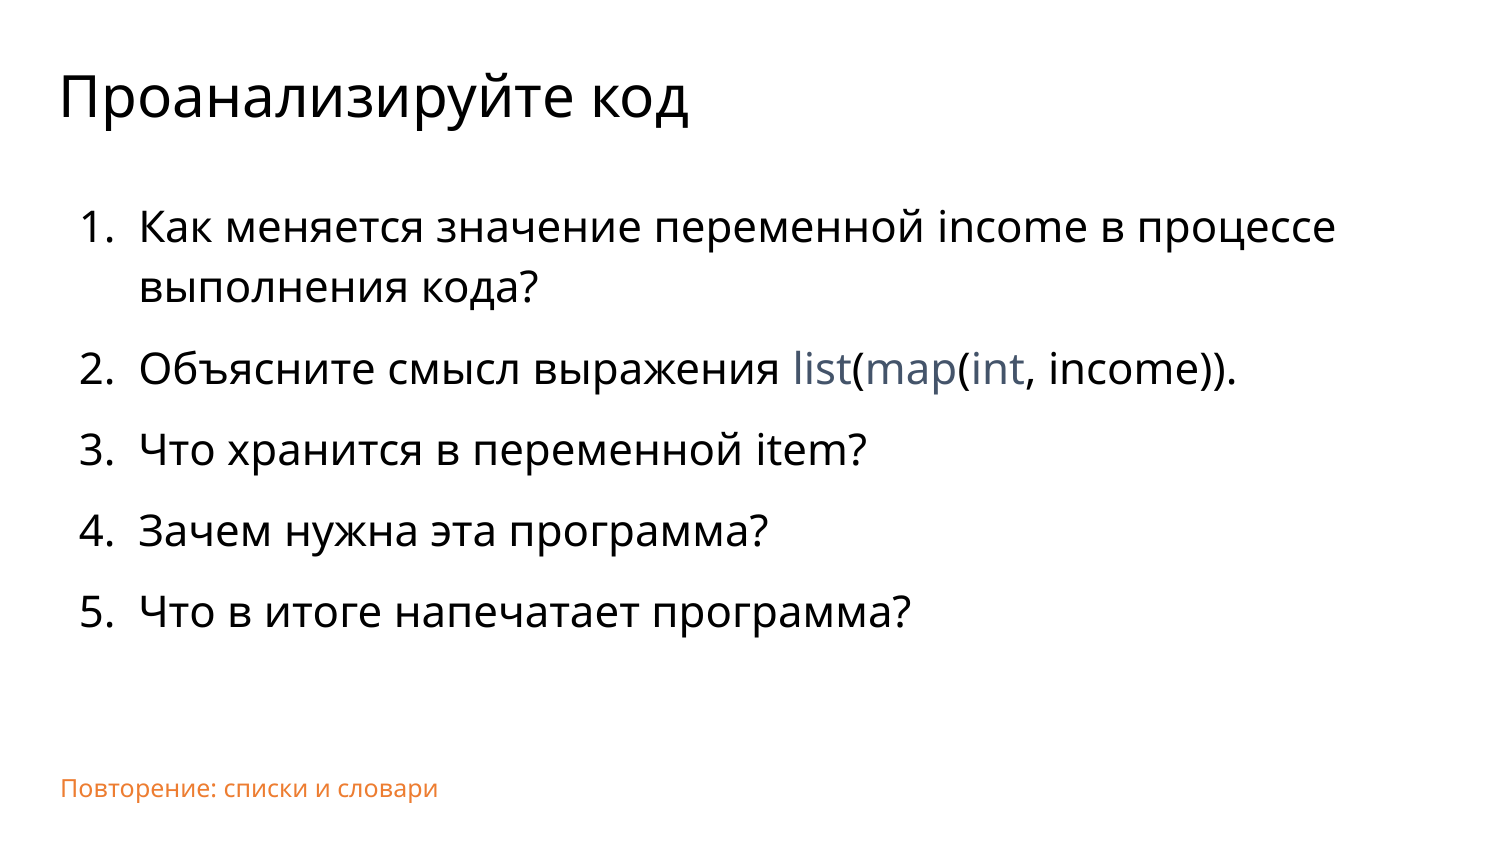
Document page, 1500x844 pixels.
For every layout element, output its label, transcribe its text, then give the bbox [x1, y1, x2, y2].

text_box Как меняется значение переменной income в процессе выполнения кода? Объясните смысл выражения list(map(int, income)). Что хранится в переменной item? Зачем нужна эта программа? Что в итоге напечатает программа? [63, 190, 1446, 667]
subtitle Повторение: списки и словари [60, 767, 1233, 813]
text_box Проанализируйте код [58, 58, 1441, 196]
